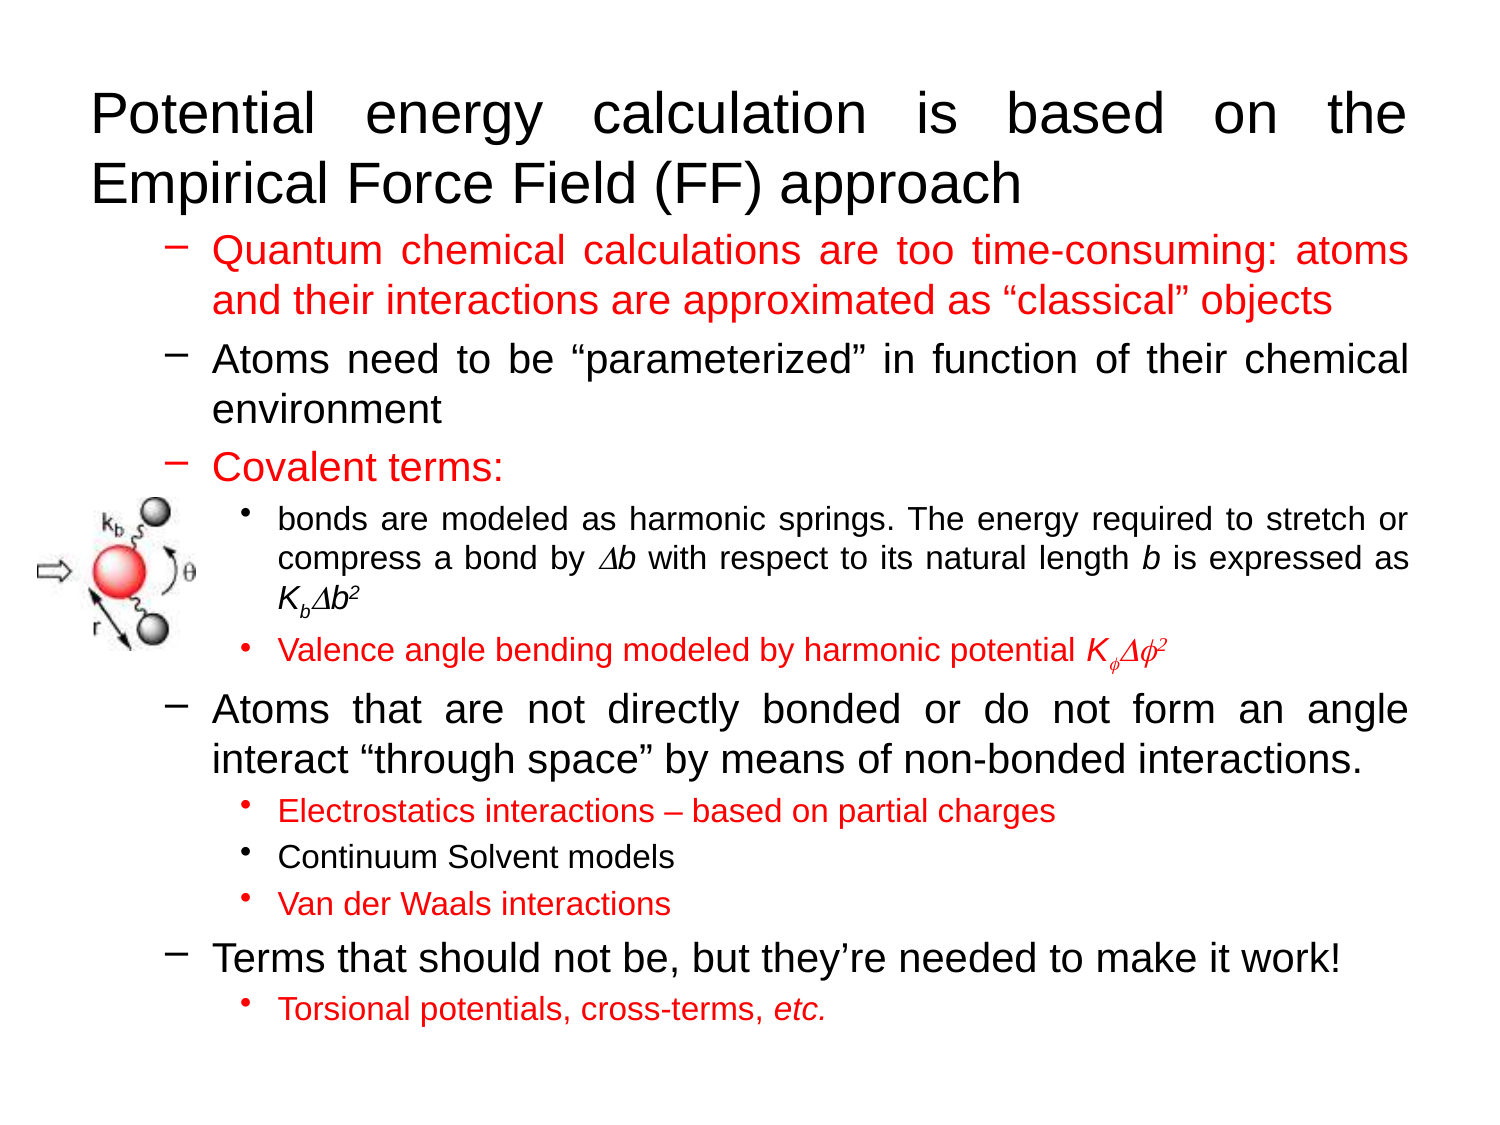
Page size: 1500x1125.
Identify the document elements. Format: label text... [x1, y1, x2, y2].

picture [37, 496, 196, 652]
list Potential energy calculation is based on the Empirical Force Field (FF) approach Quantum chemical calculations are too time-consuming: atoms and their interactions are approximated as “classical” objects Atoms need to be “parameterized” in function of their chemical environment Covalent terms: bonds are modeled as harmonic springs. The energy required to stretch or compress a bond by Db with respect to its natural length b is expressed as KbDb2 Valence angle bending modeled by harmonic potential KfDf2 Atoms that are not directly bonded or do not form an angle interact “through space” by means of non-bonded interactions. Electrostatics interactions – based on partial charges Continuum Solvent models Van der Waals interactions Terms that should not be, but they’re needed to make it work! Torsional potentials, cross-terms, etc. [75, 67, 1425, 1082]
